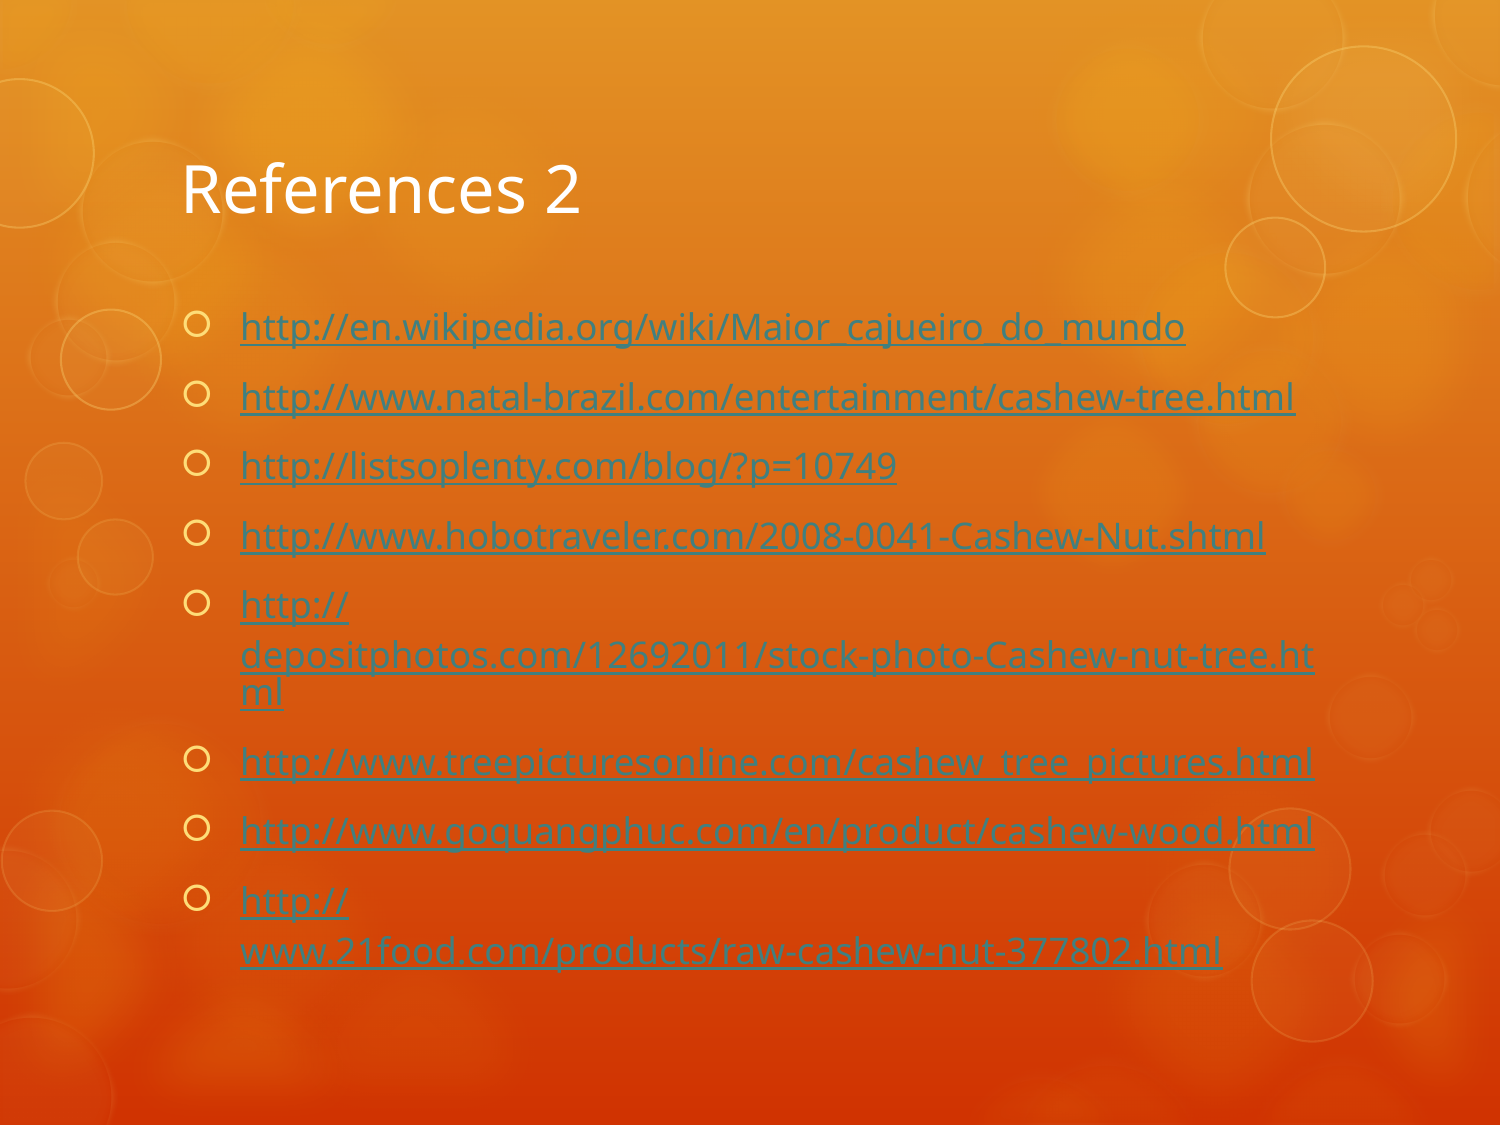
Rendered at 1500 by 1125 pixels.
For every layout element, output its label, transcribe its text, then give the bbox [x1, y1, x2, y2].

list http://en.wikipedia.org/wiki/Maior_cajueiro_do_mundo http://www.natal-brazil.com/entertainment/cashew-tree.html http://listsoplenty.com/blog/?p=10749 http://www.hobotraveler.com/2008-0041-Cashew-Nut.shtml http://depositphotos.com/12692011/stock-photo-Cashew-nut-tree.html http://www.treepicturesonline.com/cashew_tree_pictures.html http://www.goquangphuc.com/en/product/cashew-wood.html http://www.21food.com/products/raw-cashew-nut-377802.html [165, 296, 1335, 962]
title References 2 [165, 110, 1335, 263]
